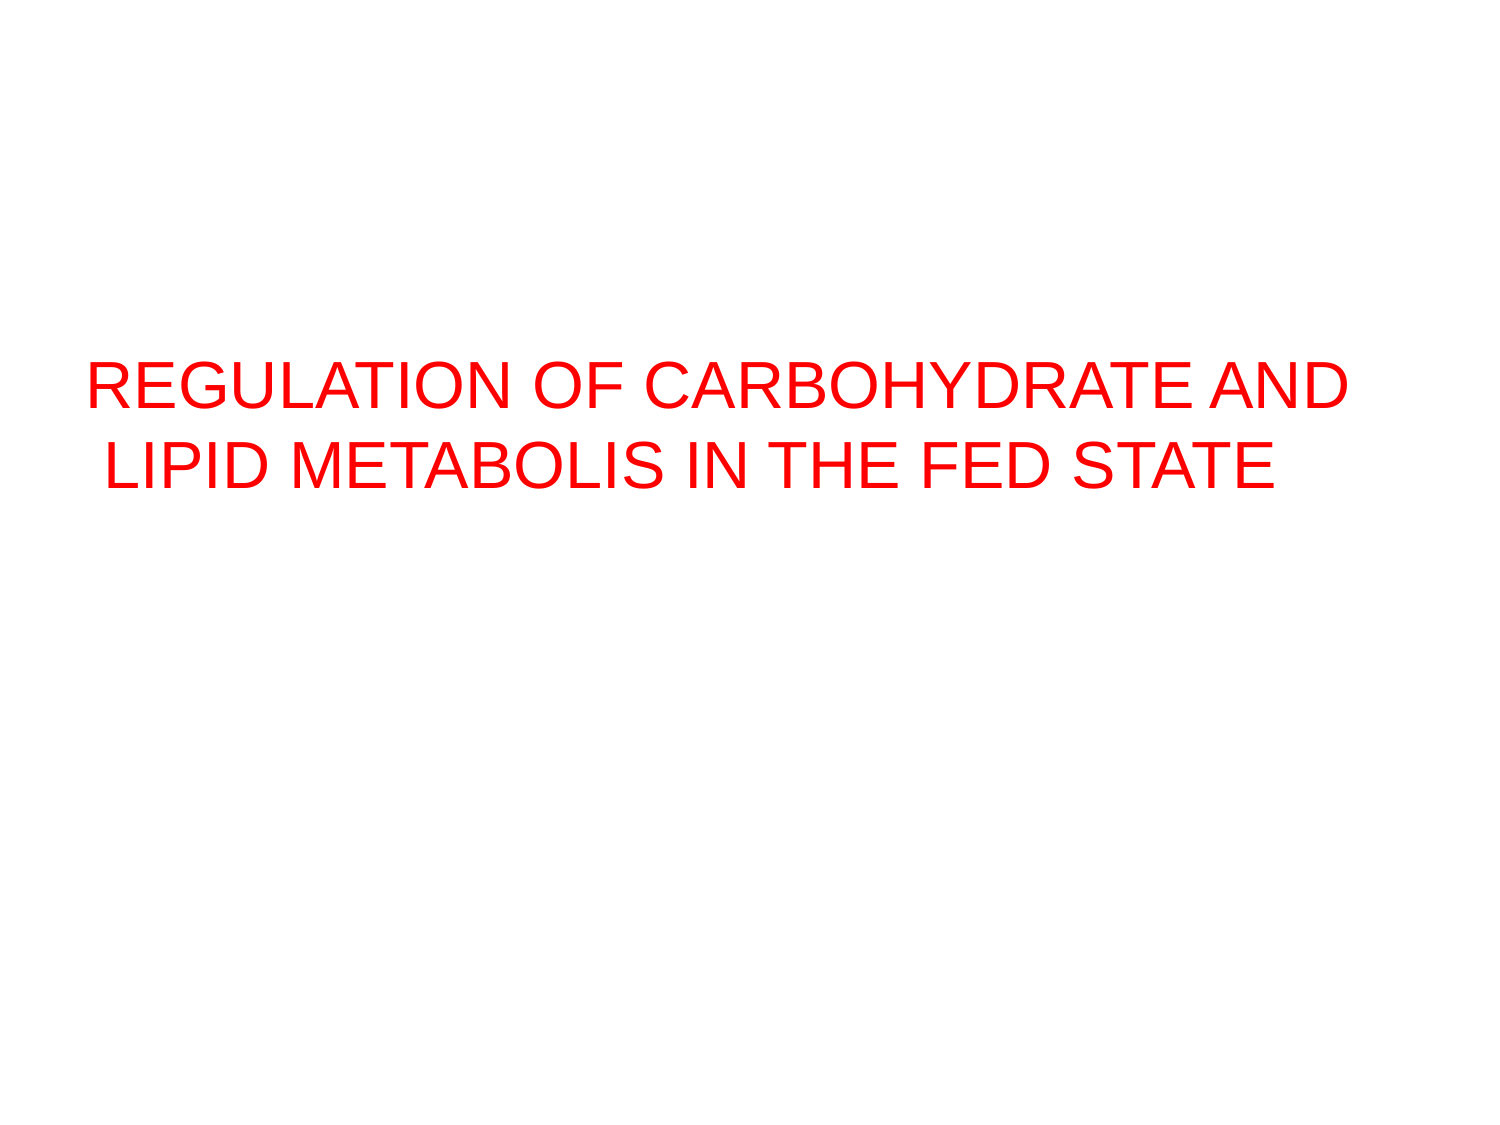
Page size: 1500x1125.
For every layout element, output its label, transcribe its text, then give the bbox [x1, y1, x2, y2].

title REGULATION OF CARBOHYDRATE AND LIPID METABOLIS IN THE FED STATE [70, 328, 1500, 516]
